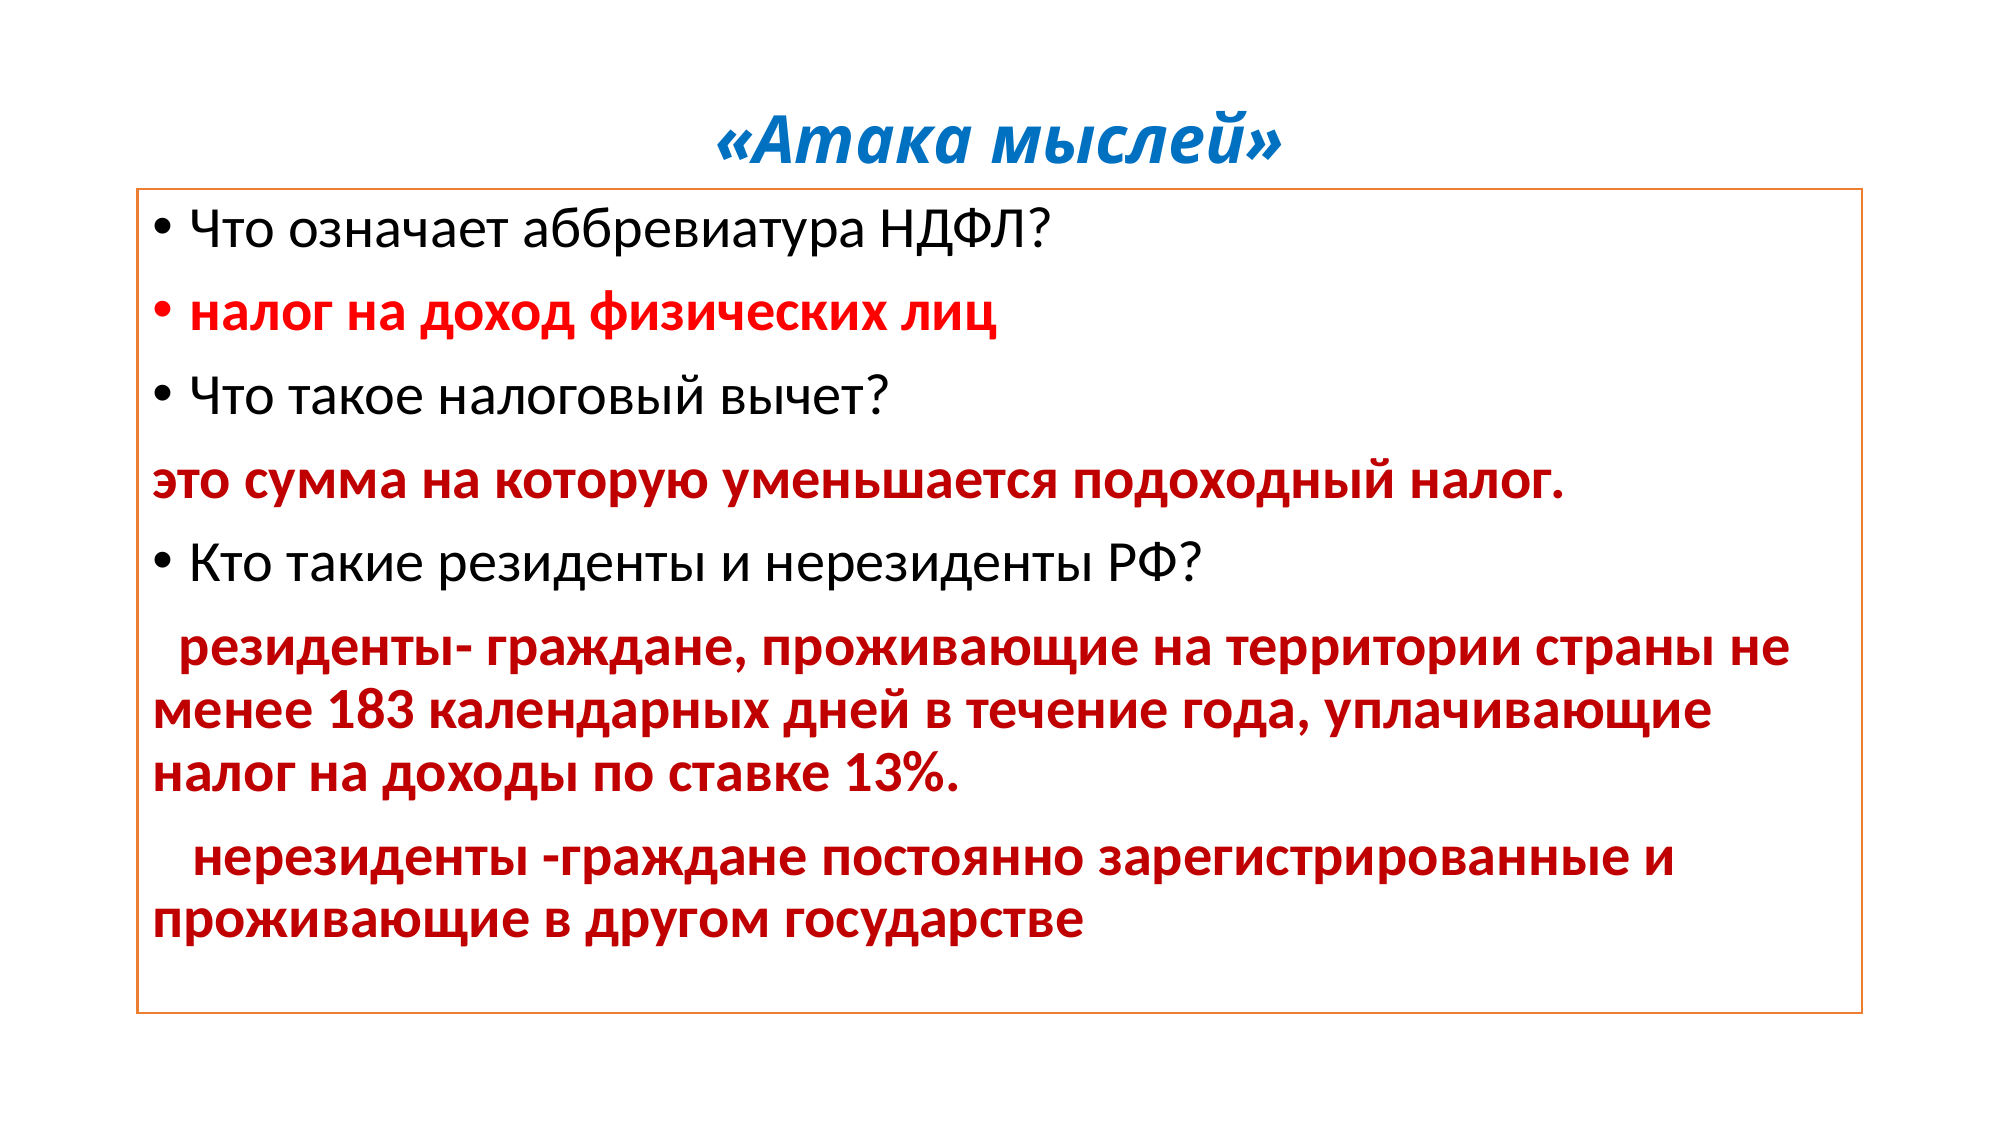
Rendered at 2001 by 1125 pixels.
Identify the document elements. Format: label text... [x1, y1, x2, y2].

title «Атака мыслей» [137, 59, 1863, 188]
list Что означает аббревиатура НДФЛ? налог на доход физических лиц Что такое налоговый вычет? это сумма на которую уменьшается подоходный налог. Кто такие резиденты и нерезиденты РФ? резиденты- граждане, проживающие на территории страны не менее 183 календарных дней в течение года, уплачивающие налог на доходы по ставке 13%. нерезиденты -граждане постоянно зарегистрированные и проживающие в другом государстве [136, 188, 1863, 1014]
